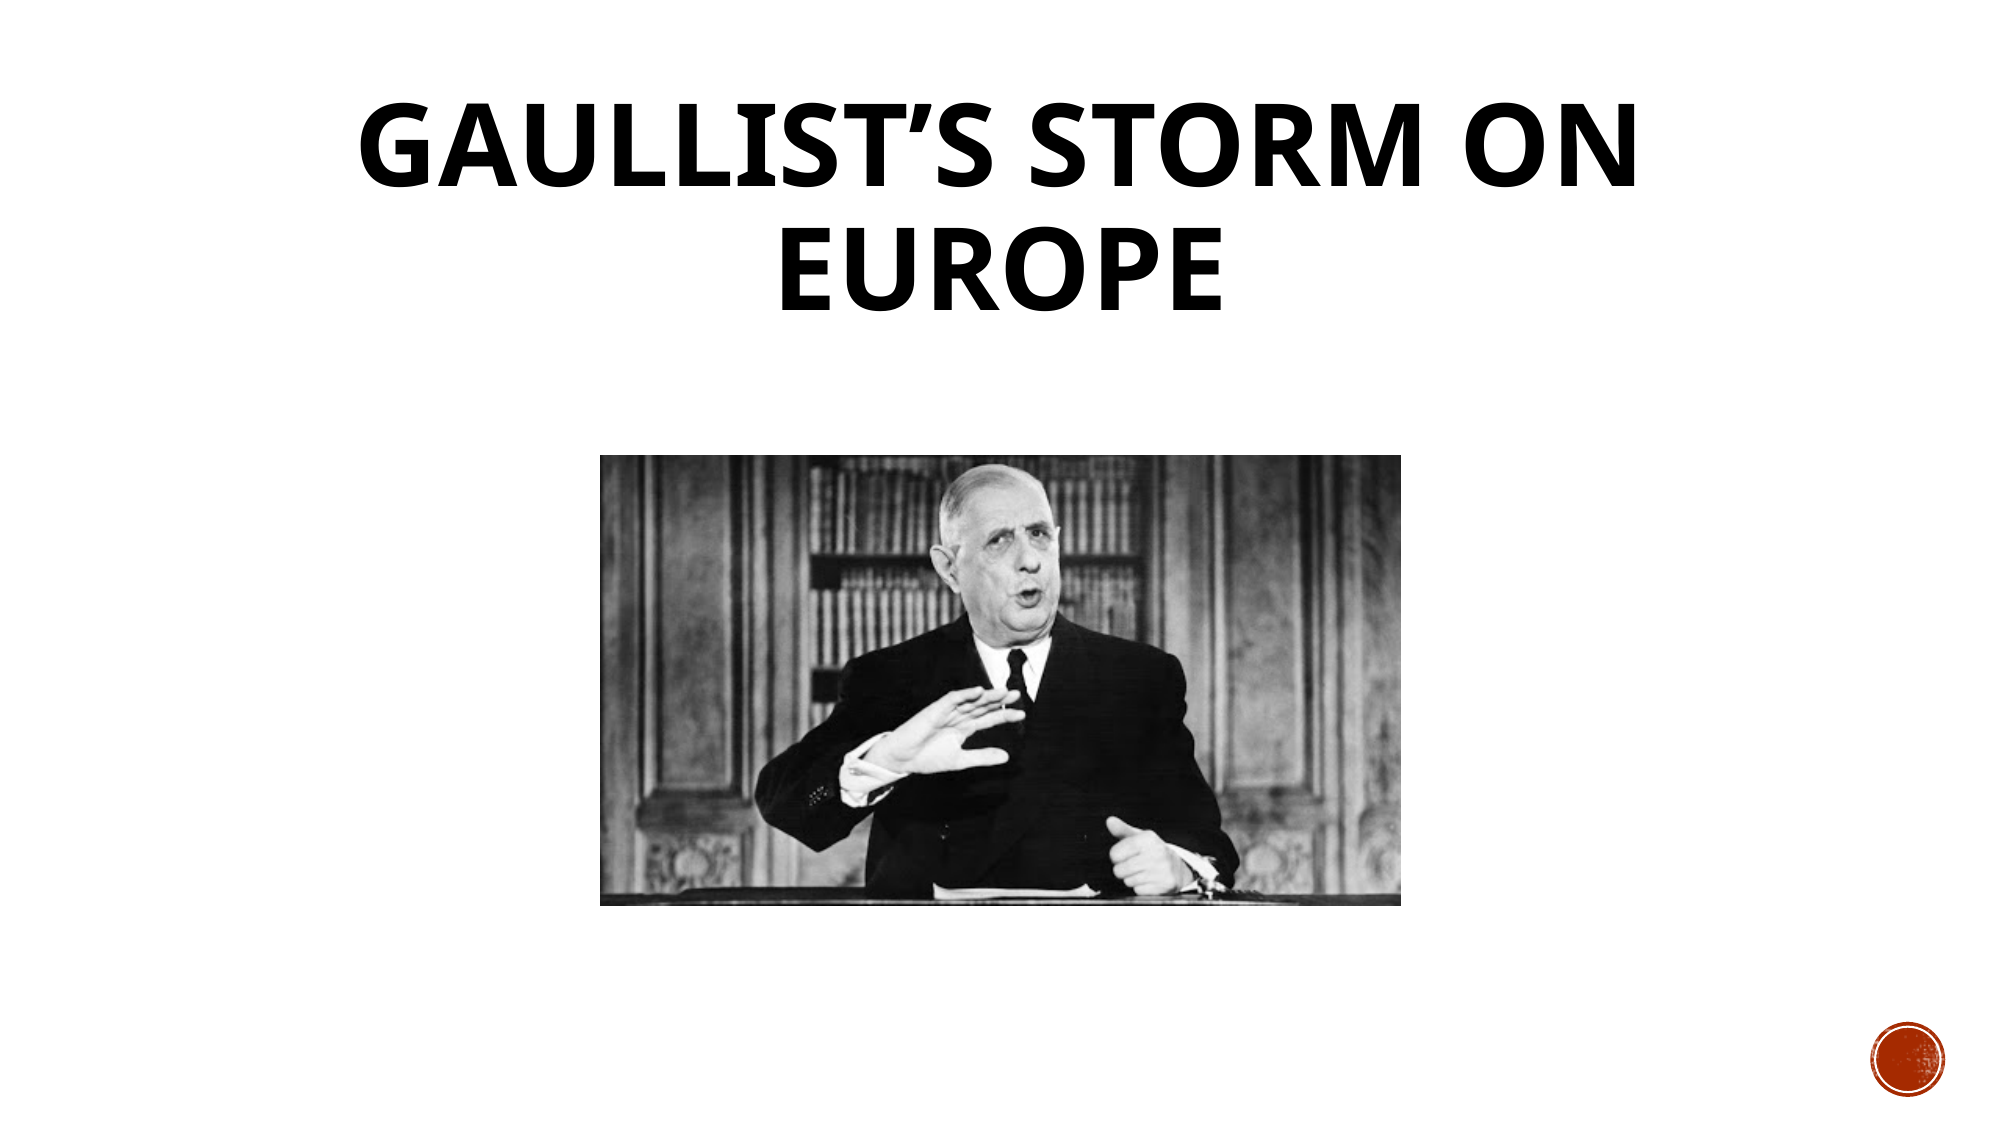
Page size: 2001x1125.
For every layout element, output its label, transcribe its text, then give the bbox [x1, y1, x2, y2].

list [604, 458, 1400, 903]
title GAULLIST’S STORM ON EUROPE [175, 79, 1826, 344]
